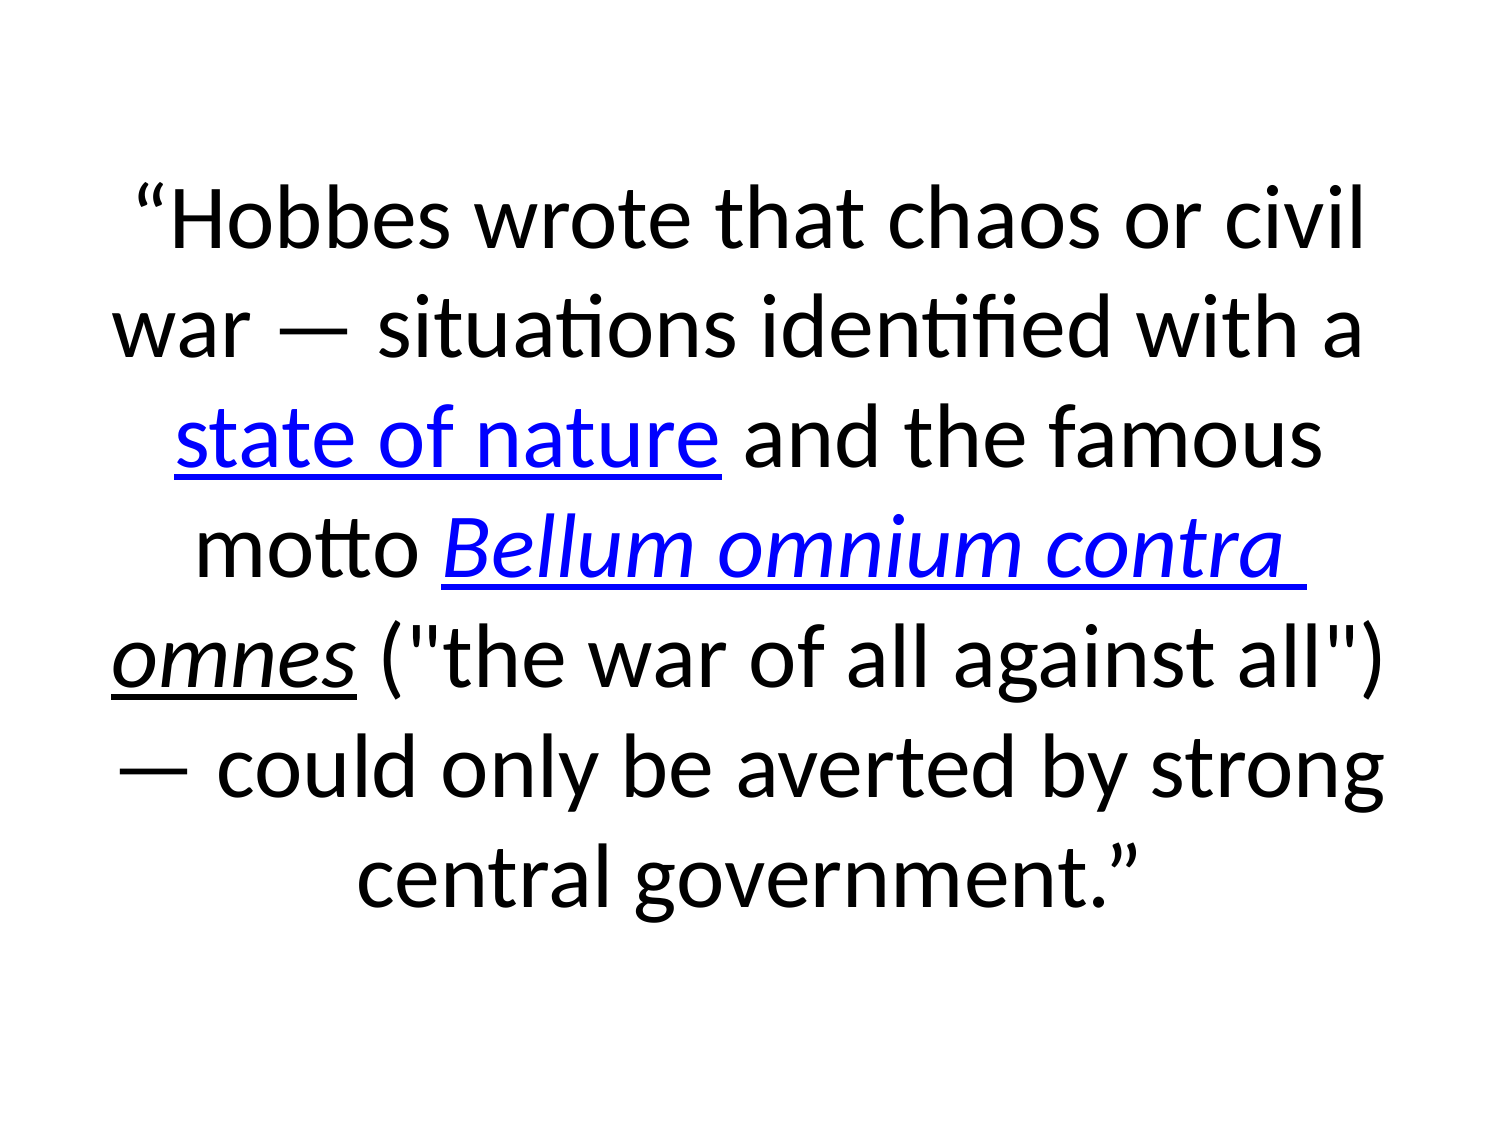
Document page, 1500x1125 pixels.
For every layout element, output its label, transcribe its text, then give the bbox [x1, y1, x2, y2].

title “Hobbes wrote that chaos or civil war — situations identified with a state of nature and the famous motto Bellum omnium contra omnes ("the war of all against all") — could only be averted by strong central government.” [74, 44, 1426, 1038]
